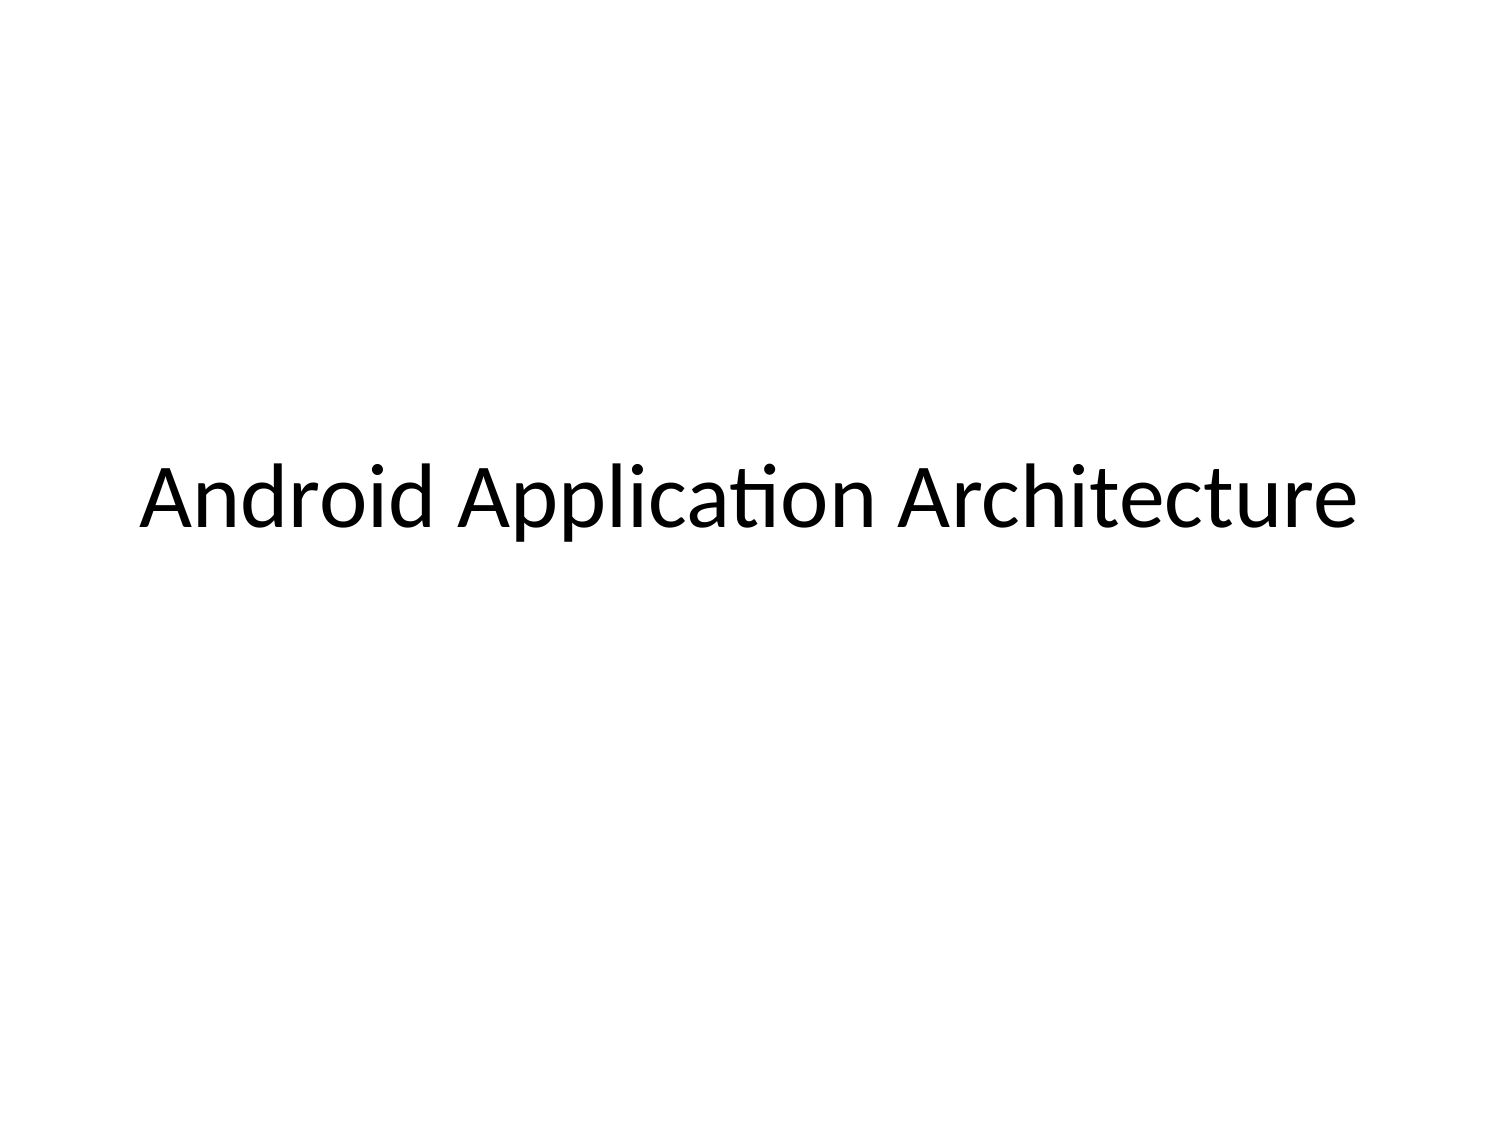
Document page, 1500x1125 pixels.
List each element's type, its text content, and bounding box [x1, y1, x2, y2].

title Android Application Architecture [75, 45, 1425, 938]
